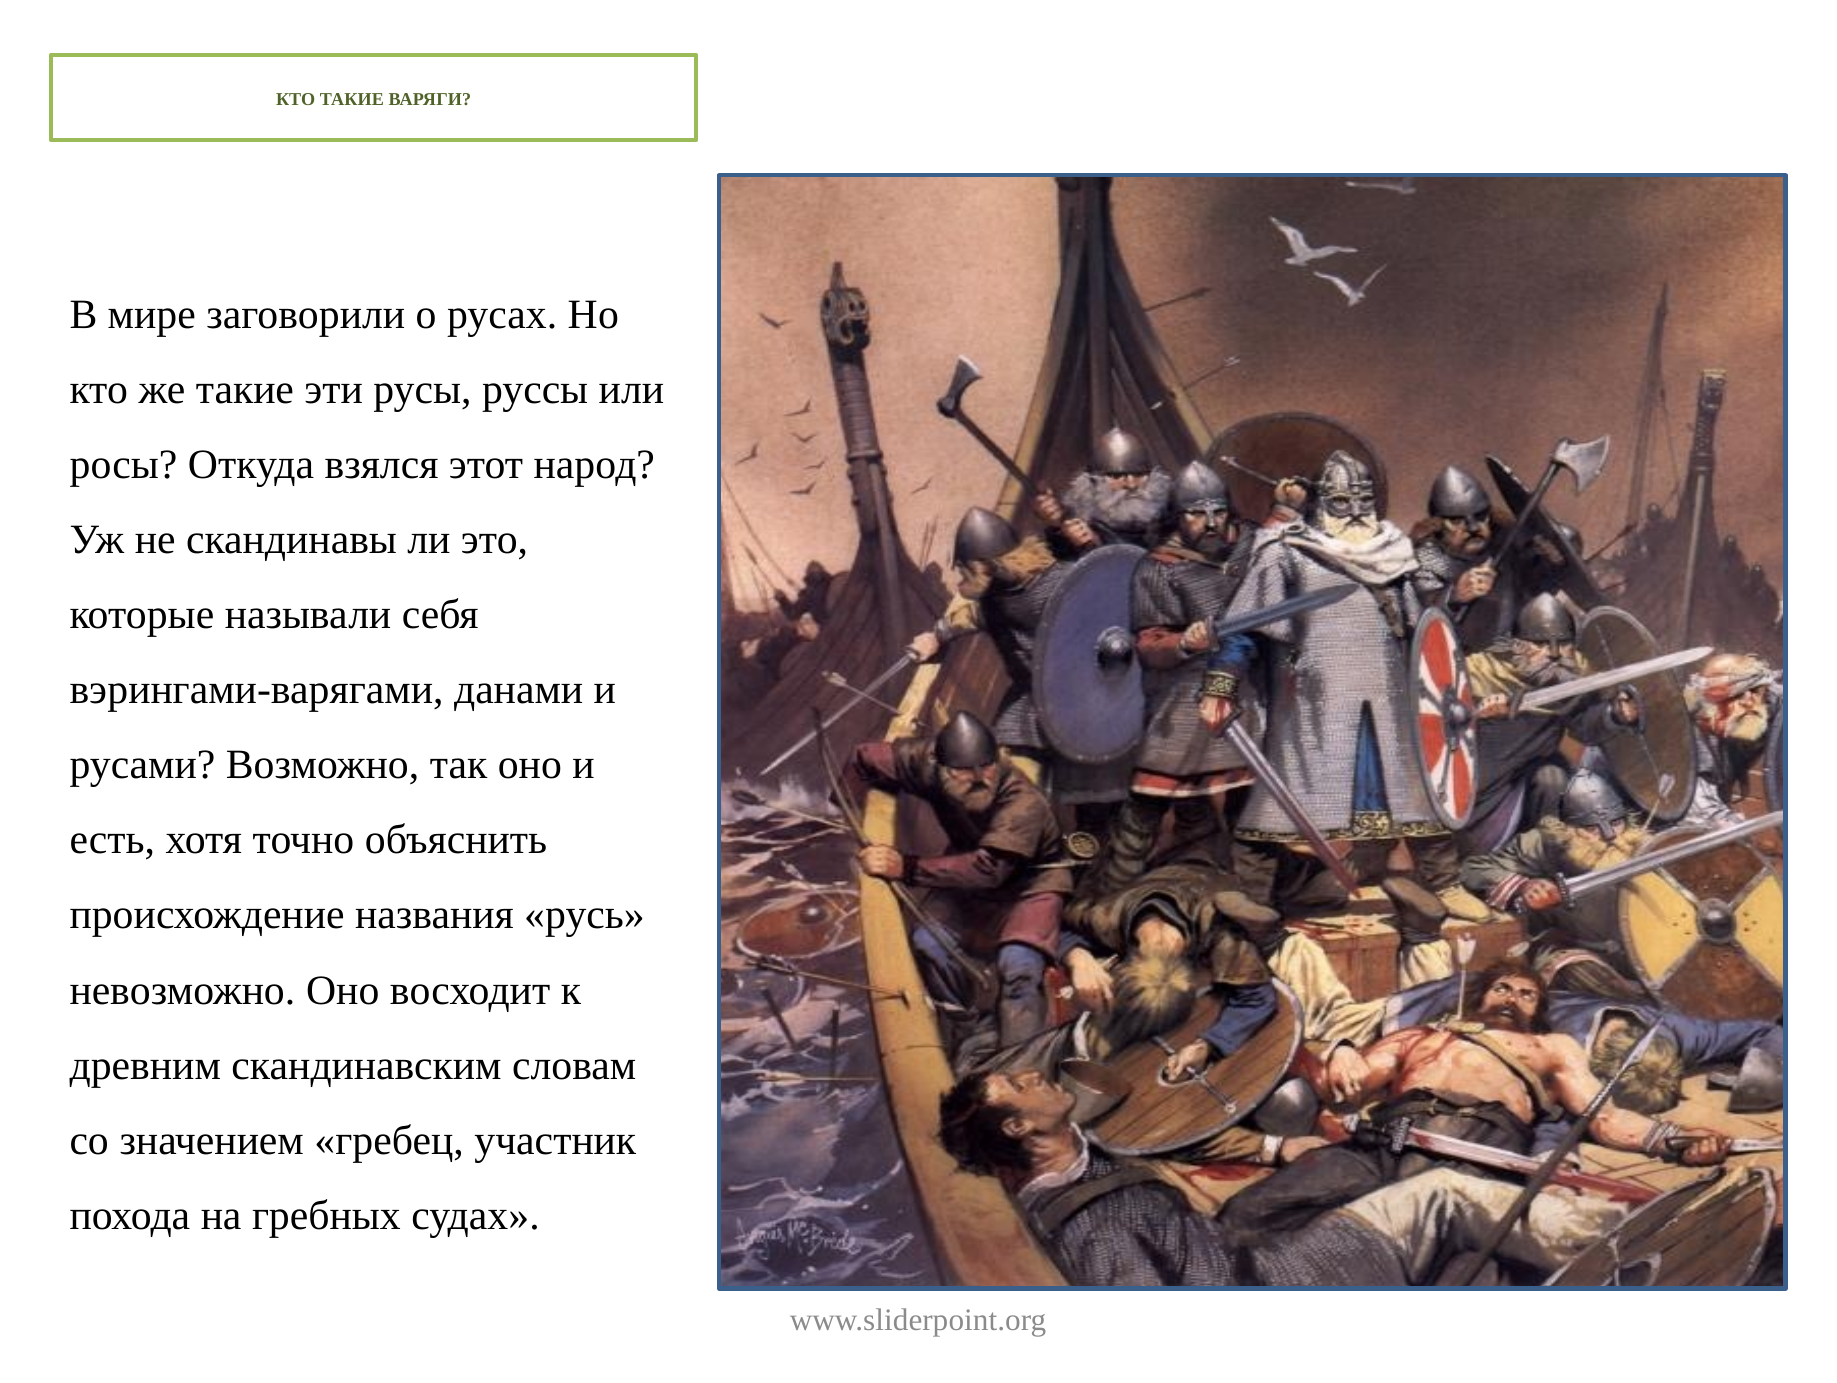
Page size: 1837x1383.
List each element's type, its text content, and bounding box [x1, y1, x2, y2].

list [719, 315, 1787, 1160]
list В мире заговорили о русах. Но кто же такие эти русы, руссы или росы? Откуда взялся этот народ? Уж не скандинавы ли это, которые называли себя вэрингами-варягами, данами и русами? Возможно, так оно и есть, хотя точно объяснить происхождение названия «русь» невозможно. Оно восходит к древним скандинавским словам со значением «гребец, участник похода на гребных судах». [51, 175, 697, 1324]
title КТО ТАКИЕ ВАРЯГИ? [49, 53, 698, 142]
footer www.sliderpoint.org [627, 1280, 1210, 1355]
text_box [717, 1167, 1788, 1291]
text_box [717, 173, 1788, 315]
